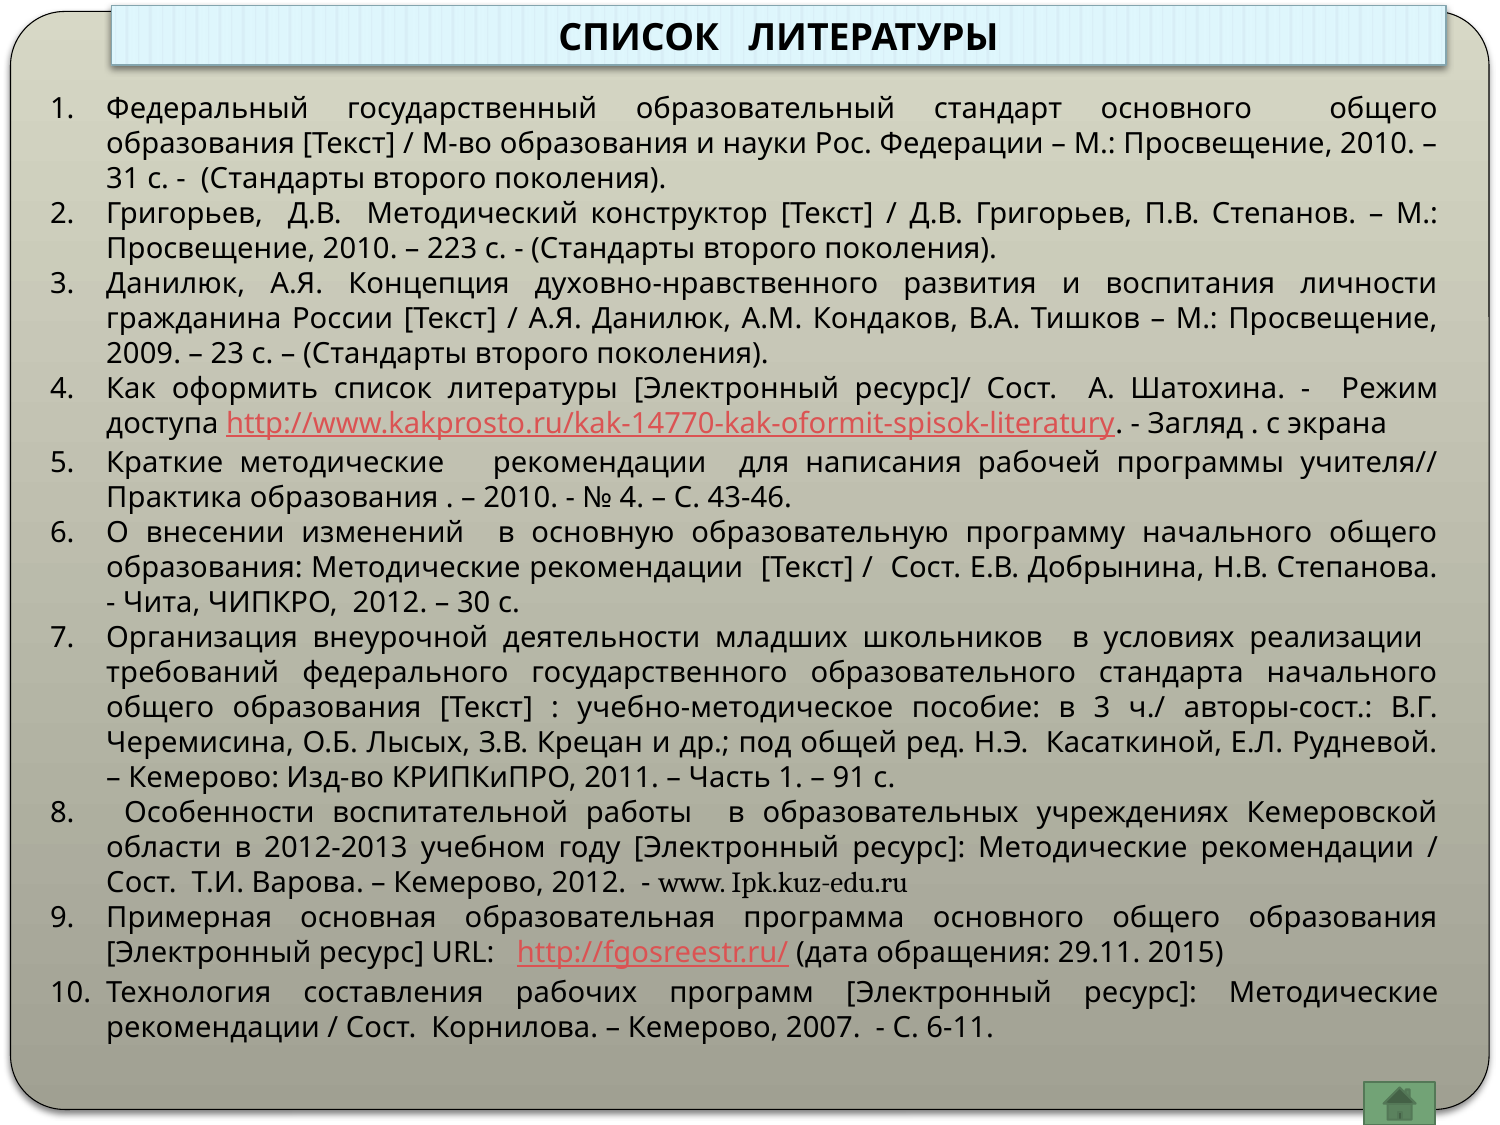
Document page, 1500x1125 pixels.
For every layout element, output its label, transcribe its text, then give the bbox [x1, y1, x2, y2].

text_box СПИСОК ЛИТЕРАТУРЫ [111, 5, 1447, 66]
text_box [1363, 1081, 1436, 1125]
text_box Федеральный государственный образовательный стандарт основного общего образования [Текст] / М-во образования и науки Рос. Федерации – М.: Просвещение, 2010. – 31 с. - (Стандарты второго поколения). Григорьев, Д.В. Методический конструктор [Текст] / Д.В. Григорьев, П.В. Степанов. – М.: Просвещение, 2010. – 223 с. - (Стандарты второго поколения). Данилюк, А.Я. Концепция духовно-нравственного развития и воспитания личности гражданина России [Текст] / А.Я. Данилюк, А.М. Кондаков, В.А. Тишков – М.: Просвещение, 2009. – 23 с. – (Стандарты второго поколения). Как оформить список литературы [Электронный ресурс]/ Сост. А. Шатохина. - Режим доступа http://www.kakprosto.ru/kak-14770-kak-oformit-spisok-literatury. - Загляд . с экрана Краткие методические рекомендации для написания рабочей программы учителя// Практика образования . – 2010. - № 4. – С. 43-46. О внесении изменений в основную образовательную программу начального общего образования: Методические рекомендации [Текст] / Сост. Е.В. Добрынина, Н.В. Степанова. - Чита, ЧИПКРО, 2012. – 30 с. Организация внеурочной деятельности младших школьников в условиях реализации требований федерального государственного образовательного стандарта начального общего образования [Текст] : учебно-методическое пособие: в 3 ч./ авторы-сост.: В.Г. Черемисина, О.Б. Лысых, З.В. Крецан и др.; под общей ред. Н.Э. Касаткиной, Е.Л. Рудневой. – Кемерово: Изд-во КРИПКиПРО, 2011. – Часть 1. – 91 с. Особенности воспитательной работы в образовательных учреждениях Кемеровской области в 2012-2013 учебном году [Электронный ресурс]: Методические рекомендации / Сост. Т.И. Варова. – Кемерово, 2012. - www. Ipk.kuz-edu.ru Примерная основная образовательная программа основного общего образования [Электронный ресурс] URL: http://fgosreestr.ru/ (дата обращения: 29.11. 2015) Технология составления рабочих программ [Электронный ресурс]: Методические рекомендации / Сост. Корнилова. – Кемерово, 2007. - С. 6-11. [35, 82, 1454, 1101]
